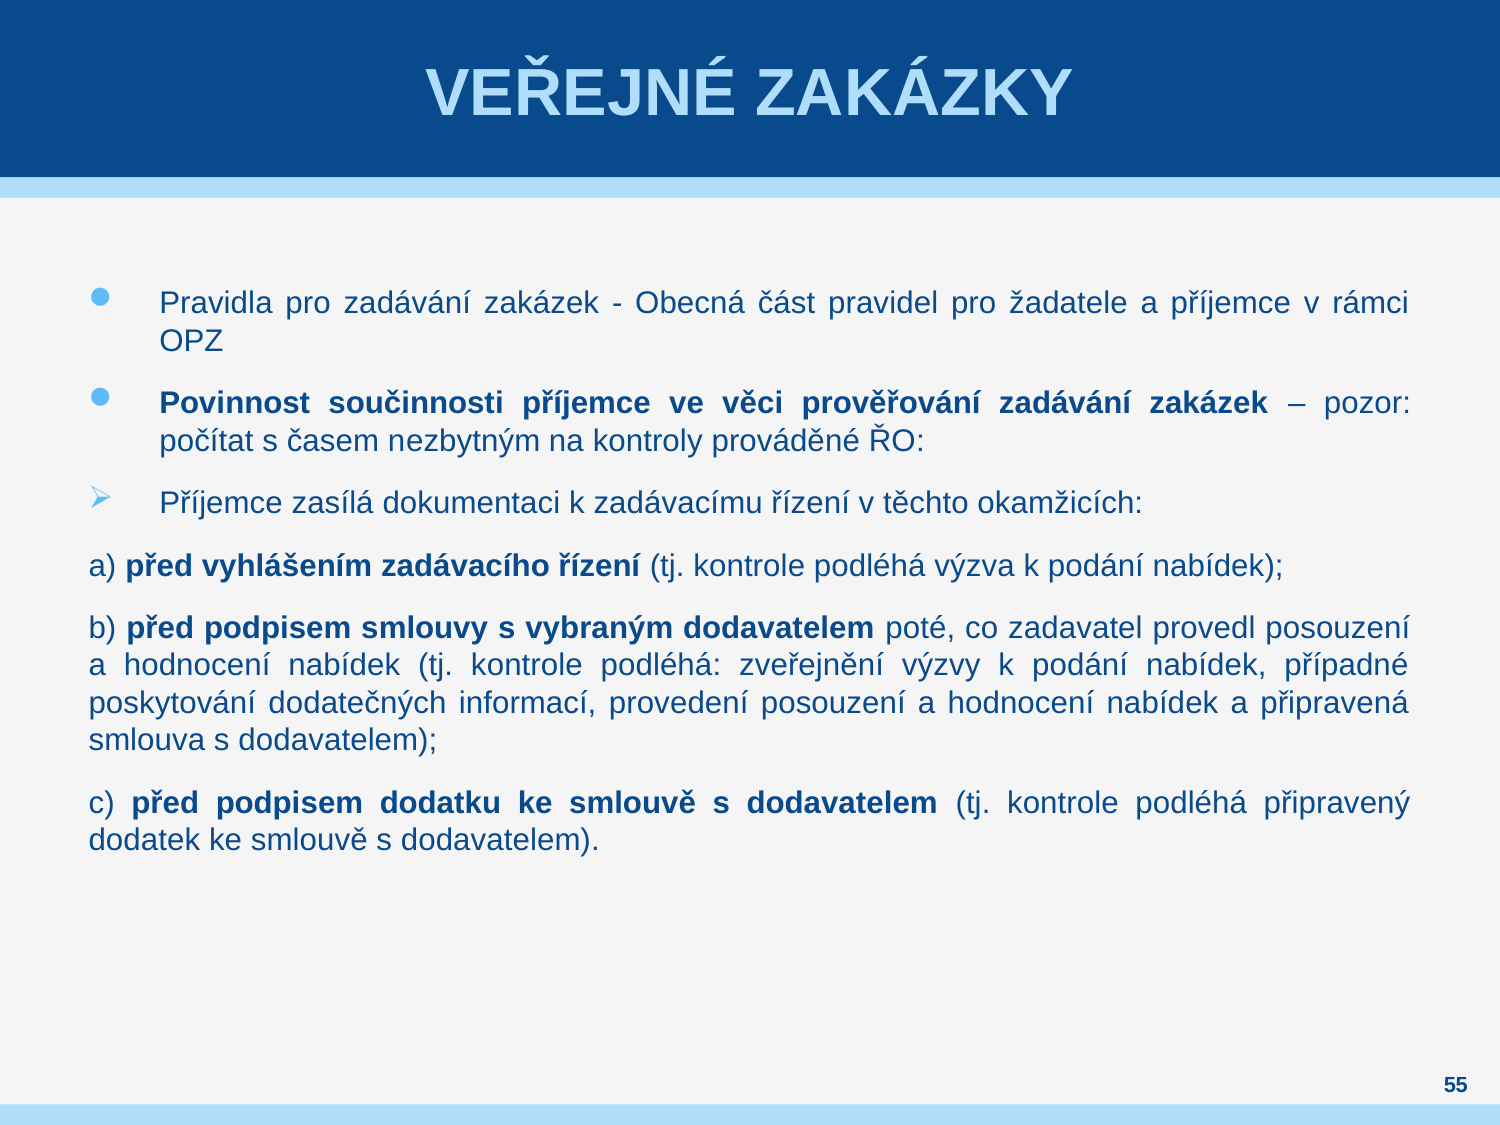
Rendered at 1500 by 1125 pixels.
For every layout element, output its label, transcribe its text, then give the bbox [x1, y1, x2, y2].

slide_number 55 [1417, 1068, 1495, 1099]
title Veřejné zakázky [59, 0, 1441, 178]
list Pravidla pro zadávání zakázek - Obecná část pravidel pro žadatele a příjemce v rámci OPZ Povinnost součinnosti příjemce ve věci prověřování zadávání zakázek – pozor: počítat s časem nezbytným na kontroly prováděné ŘO: Příjemce zasílá dokumentaci k zadávacímu řízení v těchto okamžicích: a) před vyhlášením zadávacího řízení (tj. kontrole podléhá výzva k podání nabídek); b) před podpisem smlouvy s vybraným dodavatelem poté, co zadavatel provedl posouzení a hodnocení nabídek (tj. kontrole podléhá: zveřejnění výzvy k podání nabídek, případné poskytování dodatečných informací, provedení posouzení a hodnocení nabídek a připravená smlouva s dodavatelem); c) před podpisem dodatku ke smlouvě s dodavatelem (tj. kontrole podléhá připravený dodatek ke smlouvě s dodavatelem). [88, 219, 1412, 1004]
